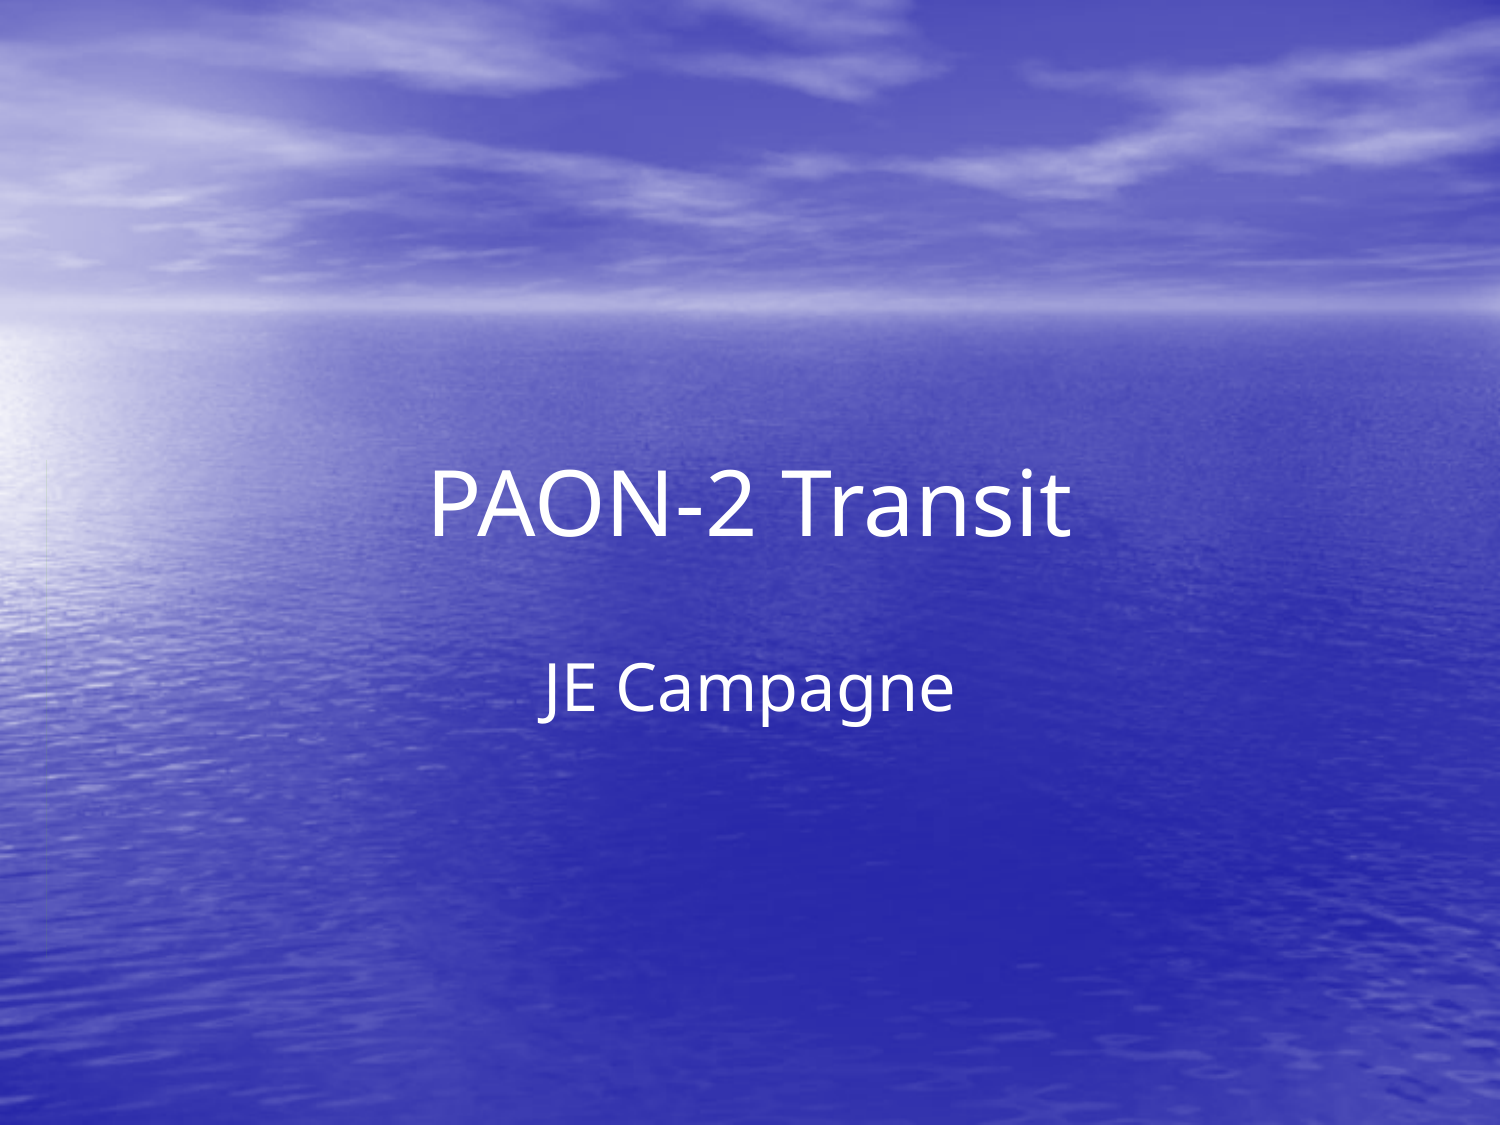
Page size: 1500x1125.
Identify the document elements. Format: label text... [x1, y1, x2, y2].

title PAON-2 Transit [112, 327, 1388, 563]
subtitle JE Campagne [224, 637, 1276, 926]
